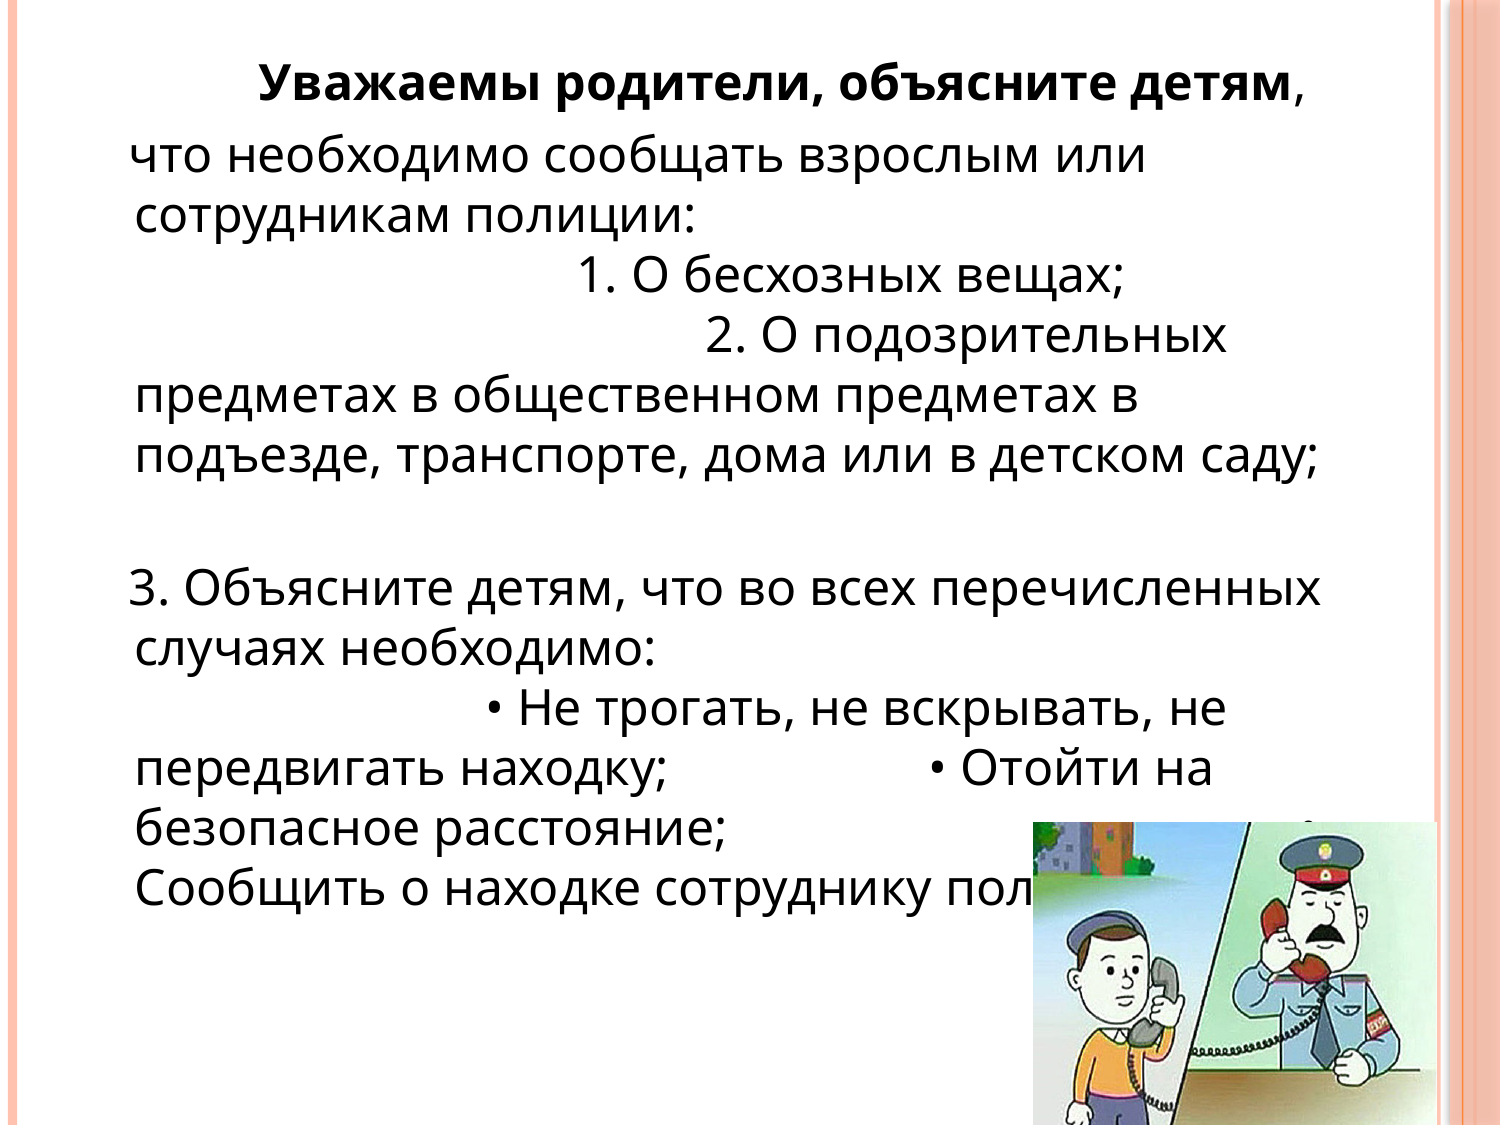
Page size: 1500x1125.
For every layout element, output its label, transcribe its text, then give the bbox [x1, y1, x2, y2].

picture [1032, 821, 1438, 1125]
list Уважаемы родители, объясните детям, что необходимо сообщать взрослым или сотрудникам полиции: 1. О бесхозных вещах; 2. О подозрительных предметах в общественном предметах в подъезде, транспорте, дома или в детском саду; 3. Объясните детям, что во всех перечисленных случаях необходимо: • Не трогать, не вскрывать, не передвигать находку; • Отойти на безопасное расстояние; • Сообщить о находке сотруднику полиции. [75, 42, 1412, 1062]
